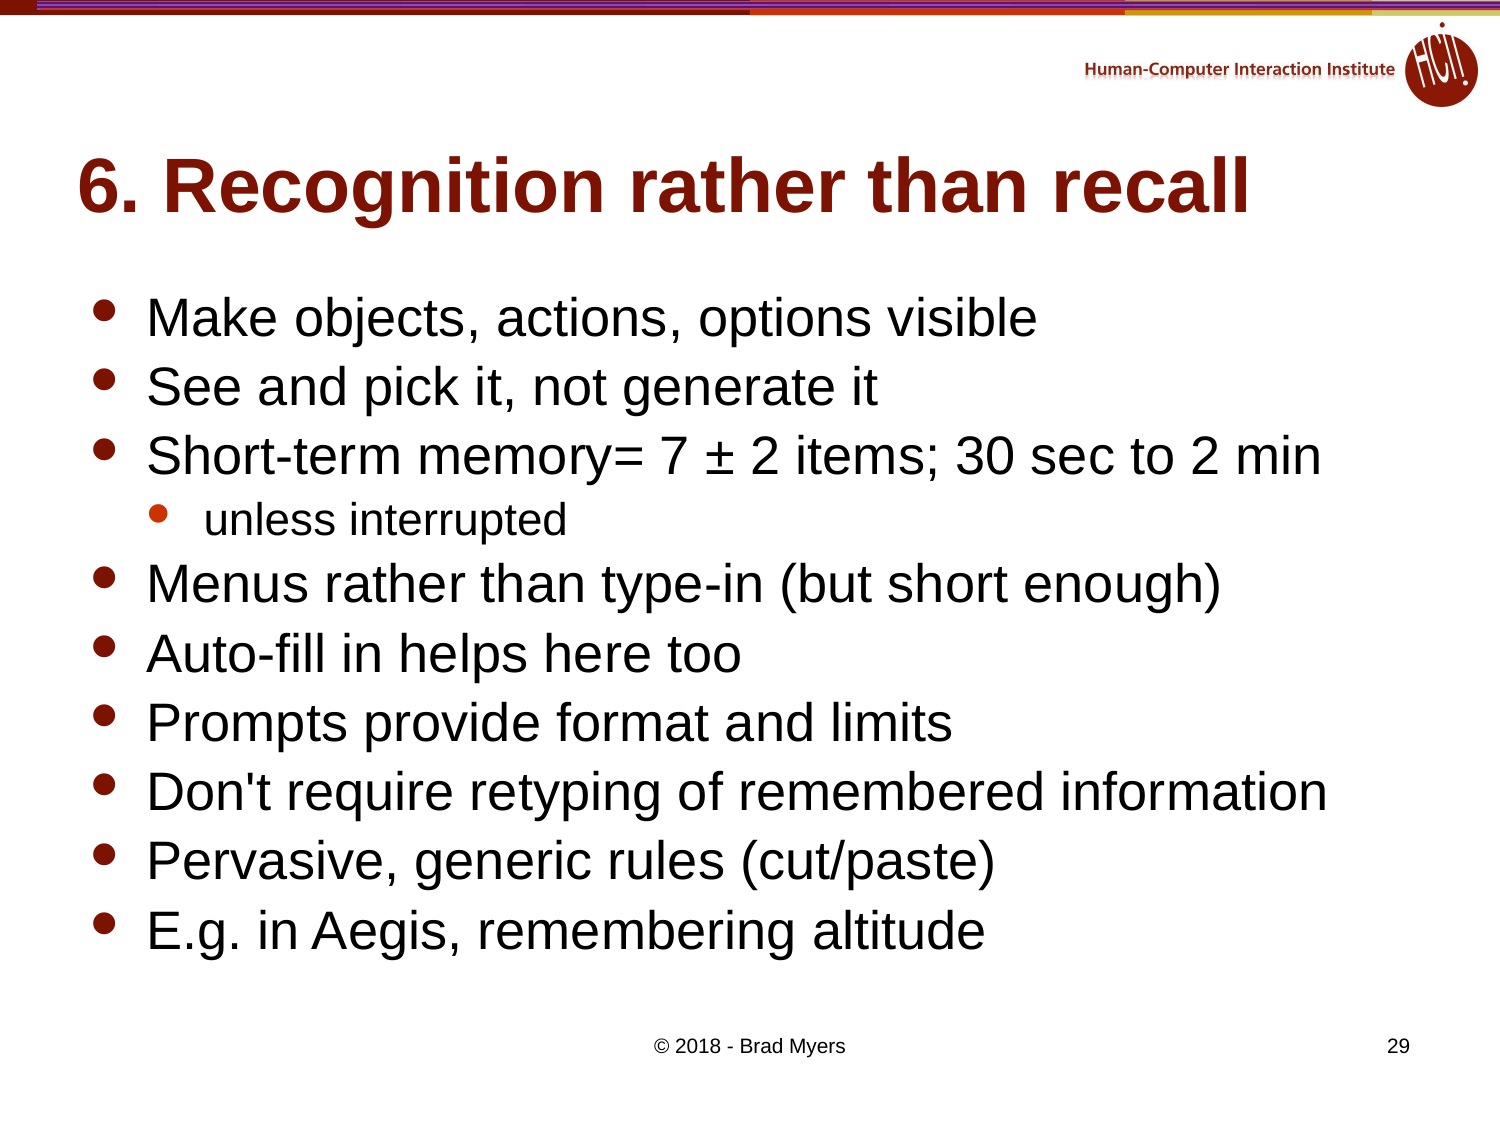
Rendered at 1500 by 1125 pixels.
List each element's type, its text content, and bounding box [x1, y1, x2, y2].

picture [37, 1, 1500, 10]
list Make objects, actions, options visible See and pick it, not generate it Short-term memory= 7 ± 2 items; 30 sec to 2 min unless interrupted Menus rather than type-in (but short enough) Auto-fill in helps here too Prompts provide format and limits Don't require retyping of remembered information Pervasive, generic rules (cut/paste) E.g. in Aegis, remembering altitude [74, 281, 1426, 1006]
picture [1085, 22, 1478, 107]
title 6. Recognition rather than recall [61, 101, 1375, 237]
footer © 2018 - Brad Myers [512, 1024, 988, 1101]
slide_number 29 [1074, 1024, 1426, 1101]
